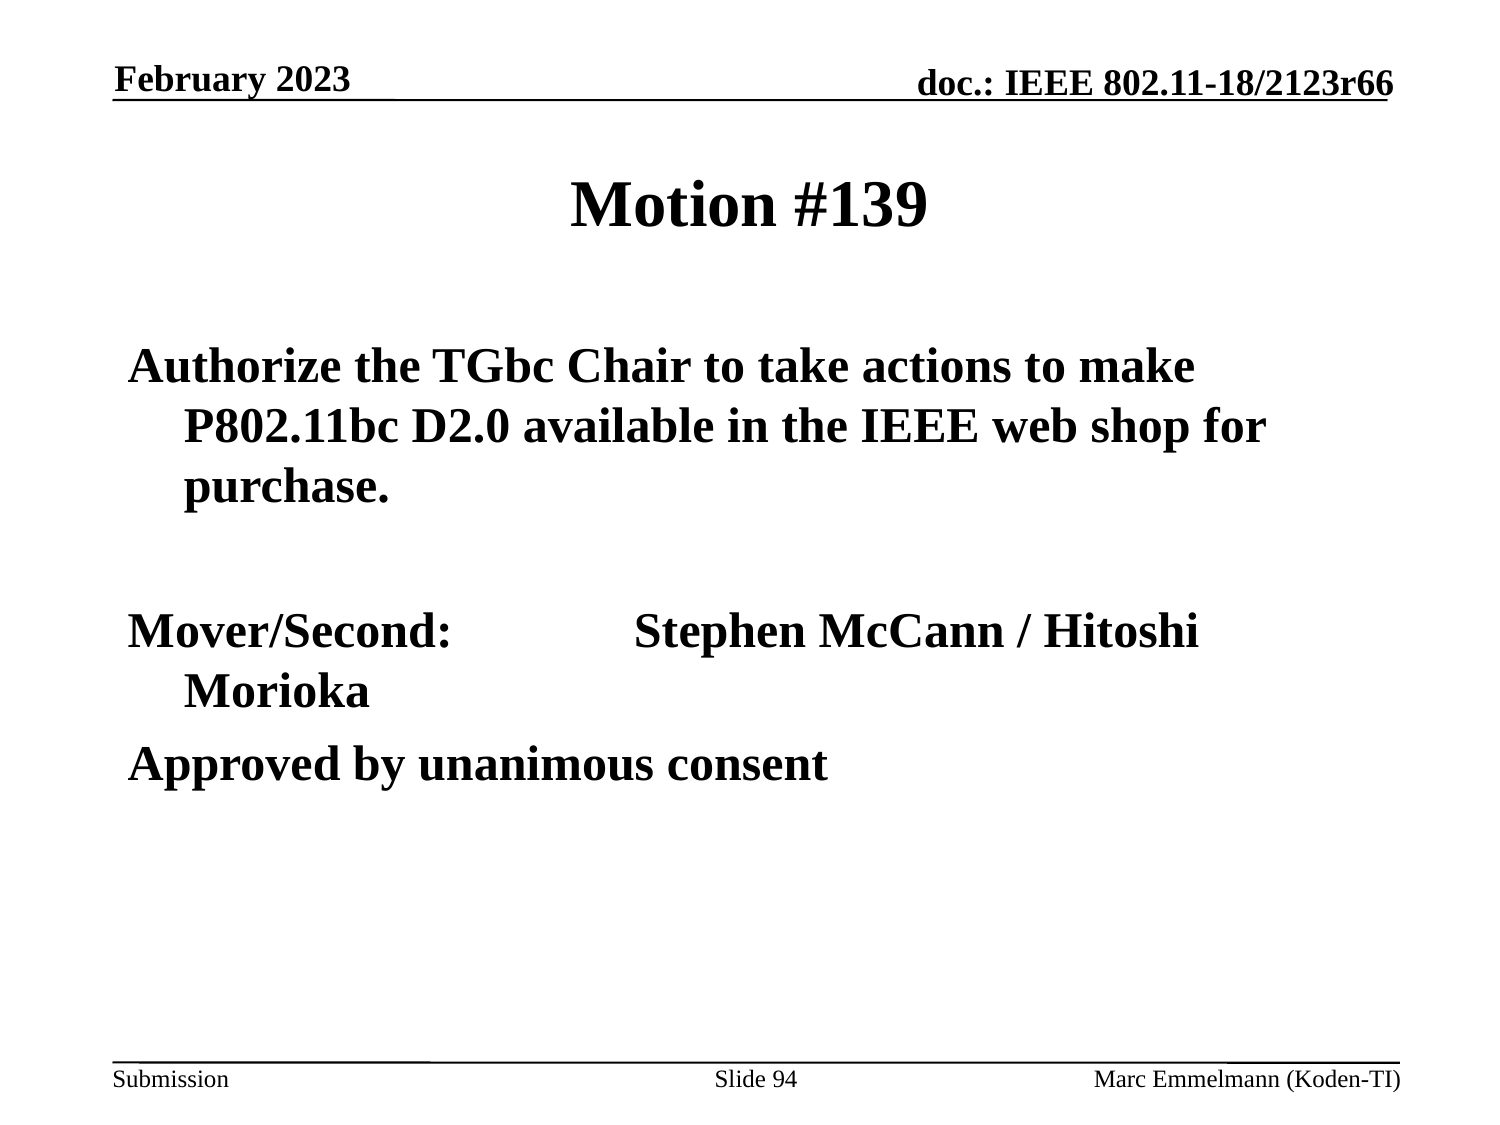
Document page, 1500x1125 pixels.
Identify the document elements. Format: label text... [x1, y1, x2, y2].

footer Marc Emmelmann (Koden-TI) [878, 1061, 1402, 1093]
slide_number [114, 54, 423, 100]
list Authorize the TGbc Chair to take actions to make P802.11bc D2.0 available in the IEEE web shop for purchase. Mover/Second: Stephen McCann / Hitoshi Morioka Approved by unanimous consent [112, 324, 1388, 1000]
title Motion #139 [112, 112, 1388, 288]
slide_number Slide 94 [712, 1061, 800, 1123]
